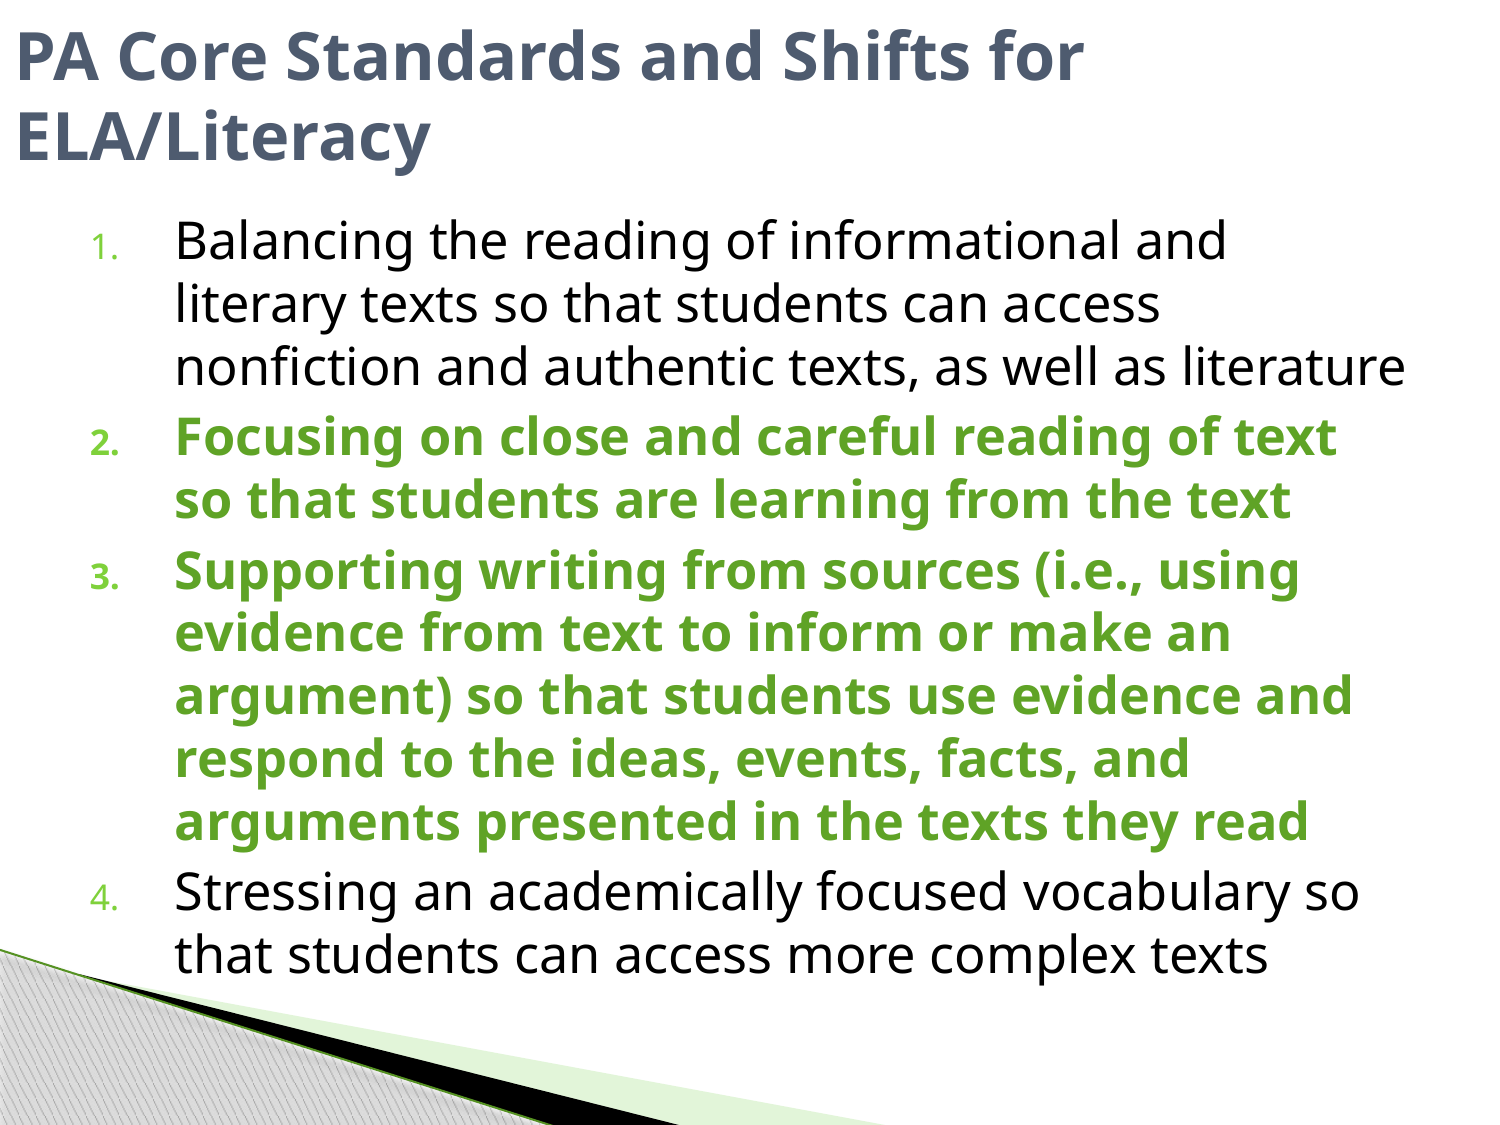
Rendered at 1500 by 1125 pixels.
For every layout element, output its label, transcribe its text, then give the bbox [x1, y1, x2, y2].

list Balancing the reading of informational and literary texts so that students can access nonfiction and authentic texts, as well as literature Focusing on close and careful reading of text so that students are learning from the text Supporting writing from sources (i.e., using evidence from text to inform or make an argument) so that students use evidence and respond to the ideas, events, facts, and arguments presented in the texts they read Stressing an academically focused vocabulary so that students can access more complex texts [75, 200, 1425, 1005]
slide_number [337, 1044, 1425, 1099]
title PA Core Standards and Shifts for ELA/Literacy [0, 0, 1500, 188]
